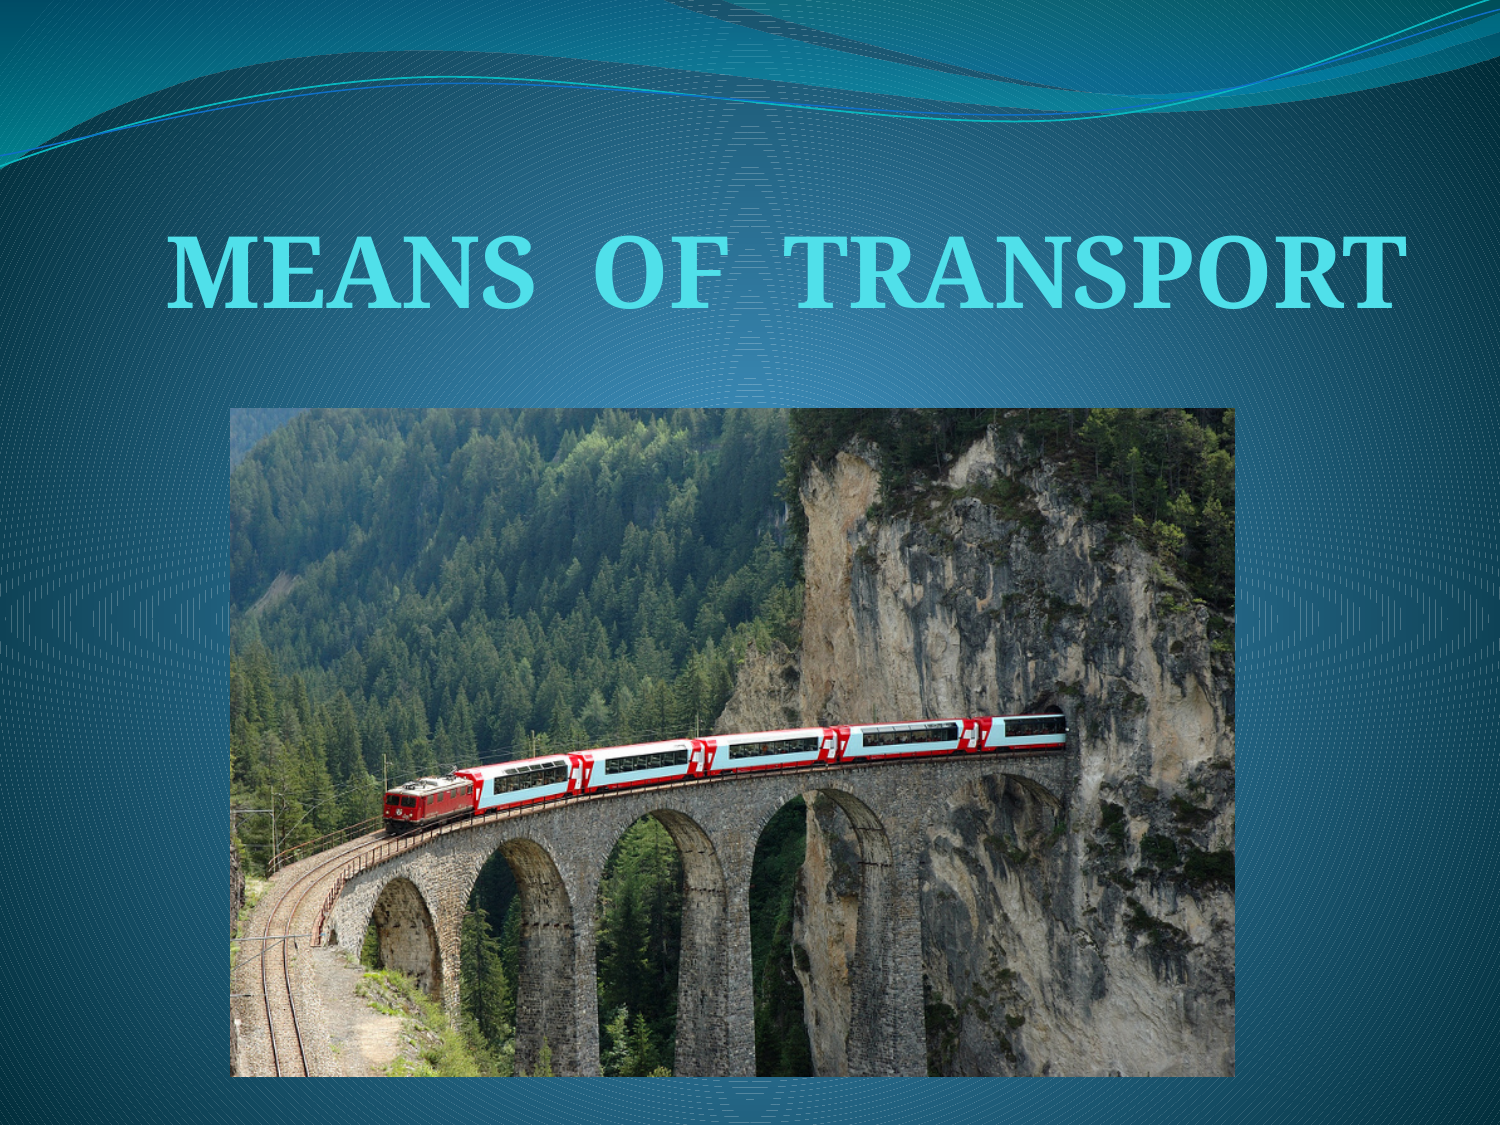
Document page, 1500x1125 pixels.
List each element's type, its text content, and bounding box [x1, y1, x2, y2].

picture [229, 408, 1235, 1077]
title MEANS OF TRANSPORT [0, 125, 1412, 338]
